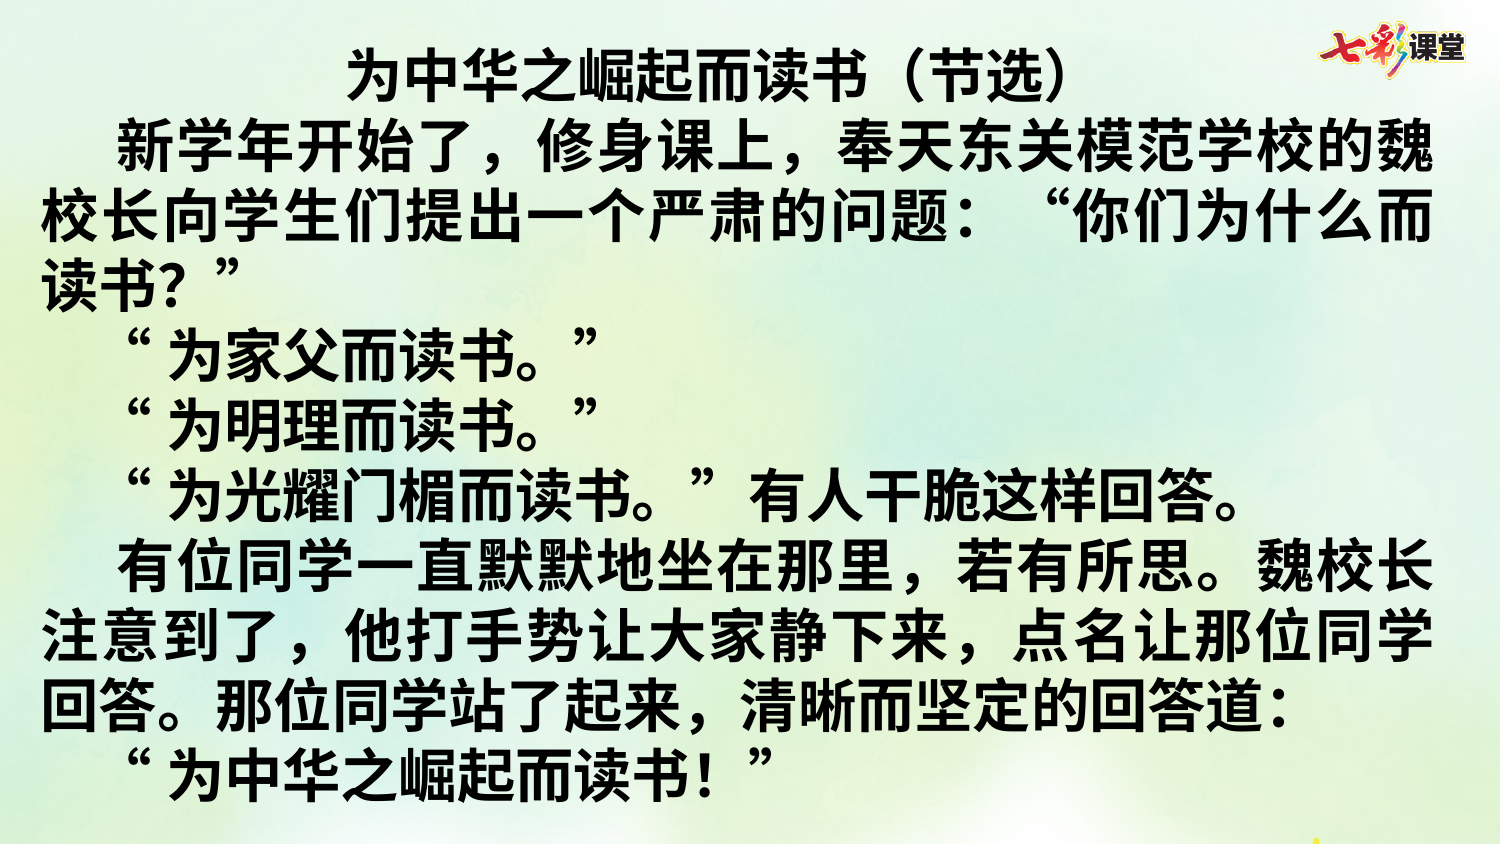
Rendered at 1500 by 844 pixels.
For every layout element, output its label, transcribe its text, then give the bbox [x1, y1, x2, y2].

text_box 为中华之崛起而读书（节选） 新学年开始了，修身课上，奉天东关模范学校的魏校长向学生们提出一个严肃的问题：“你们为什么而读书？” “为家父而读书。” “为明理而读书。” “为光耀门楣而读书。”有人干脆这样回答。 有位同学一直默默地坐在那里，若有所思。魏校长注意到了，他打手势让大家静下来，点名让那位同学回答。那位同学站了起来，清晰而坚定的回答道： “为中华之崛起而读书！” [26, 32, 1450, 817]
picture [0, 0, 1500, 844]
